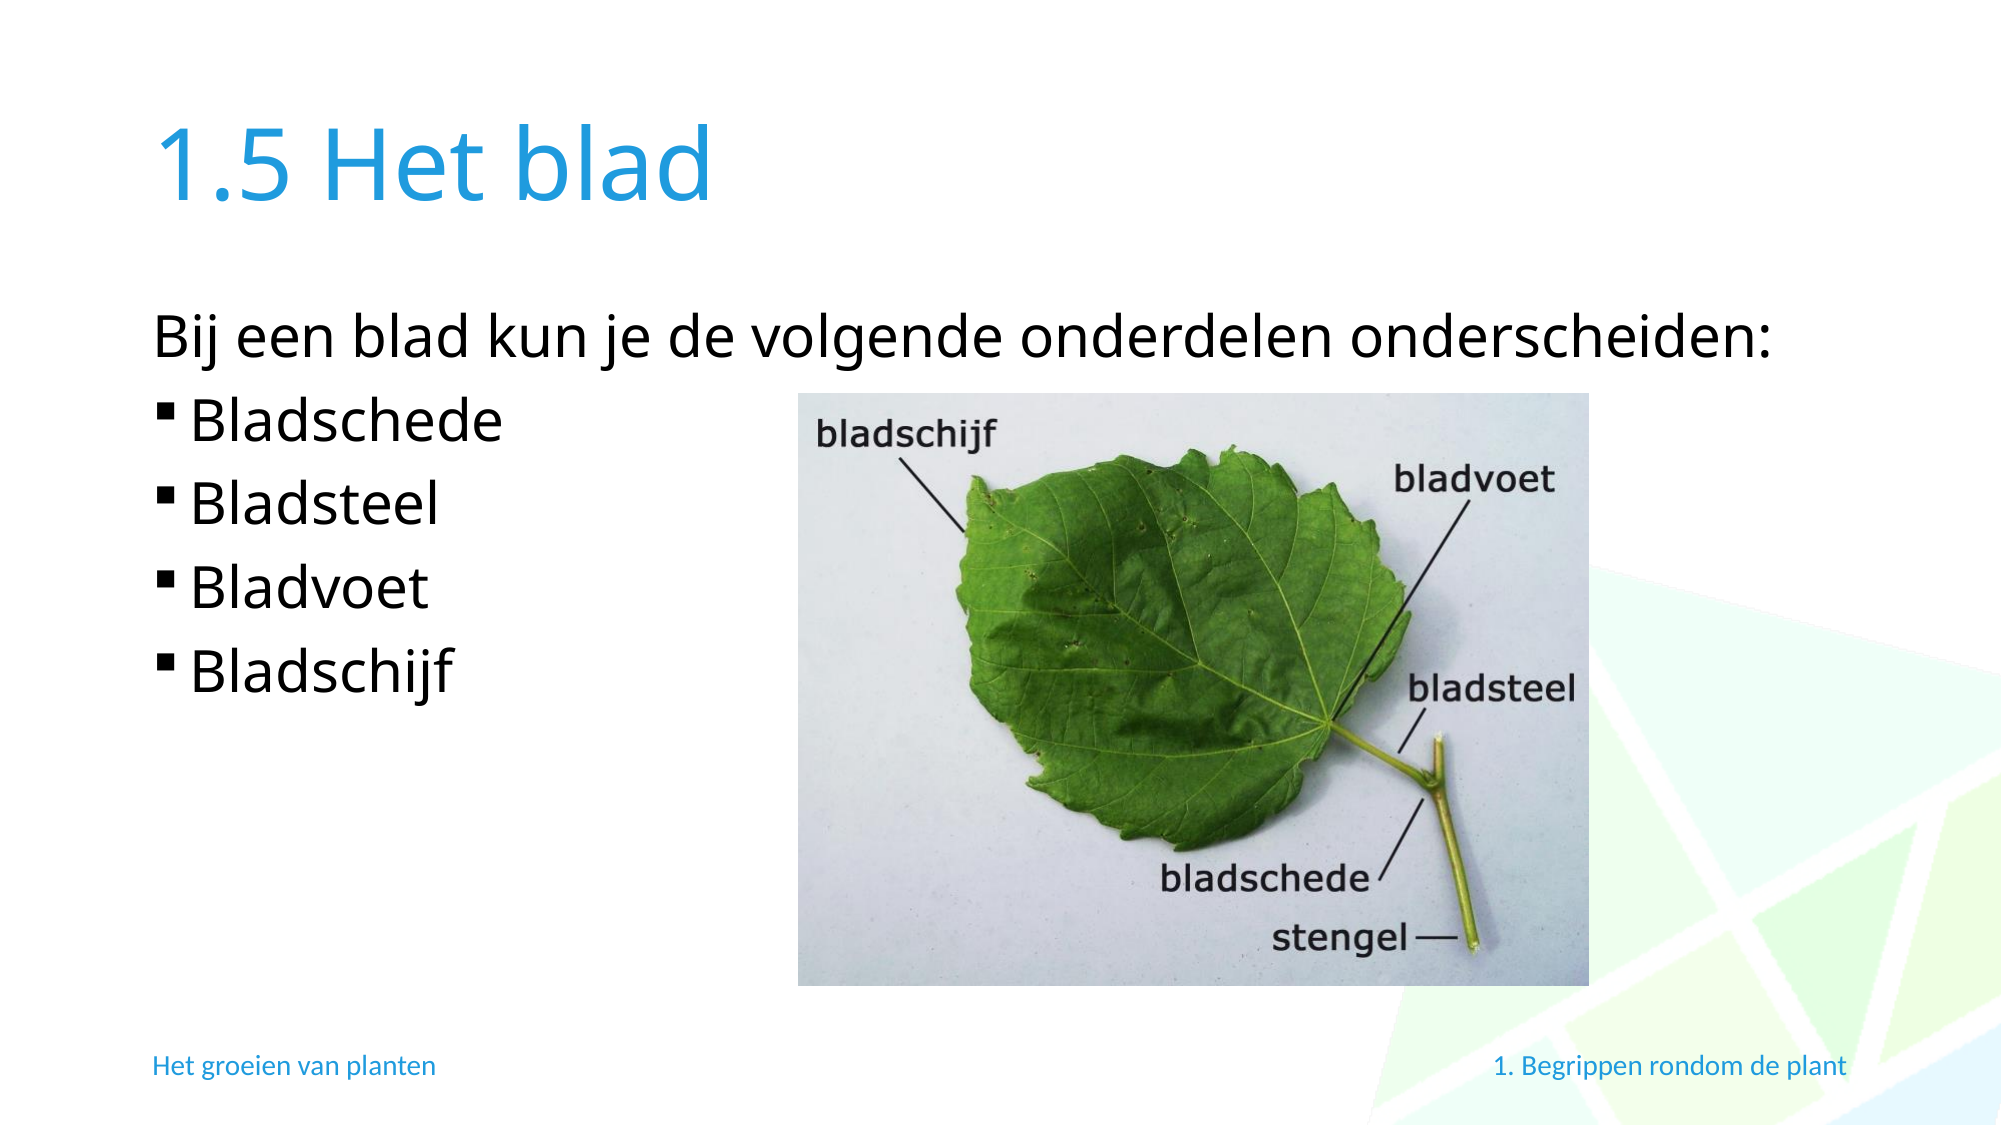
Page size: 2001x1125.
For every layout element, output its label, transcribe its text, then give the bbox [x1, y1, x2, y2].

list 1. Begrippen rondom de plant [1412, 1042, 1863, 1103]
list Het groeien van planten [137, 1042, 588, 1103]
list Bij een blad kun je de volgende onderdelen onderscheiden: Bladschede Bladsteel Bladvoet Bladschijf [137, 299, 1863, 1014]
picture [798, 393, 1589, 986]
title 1.5 Het blad [137, 59, 1863, 278]
